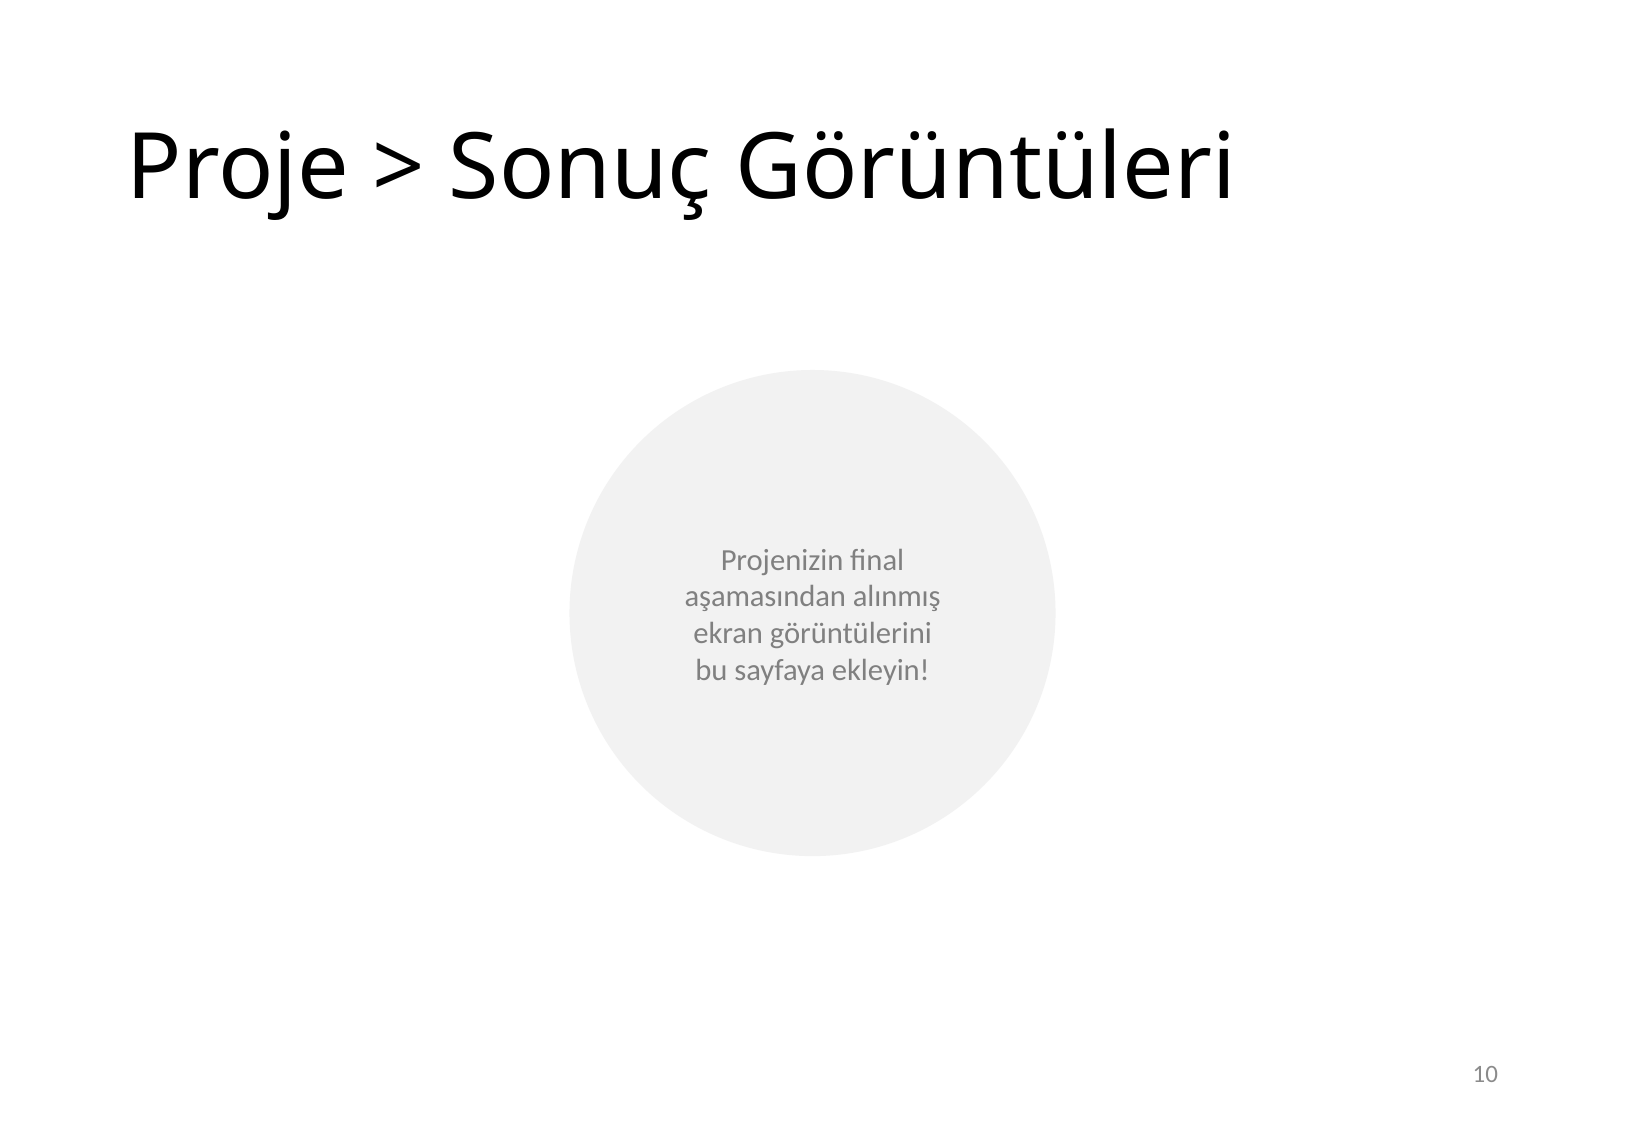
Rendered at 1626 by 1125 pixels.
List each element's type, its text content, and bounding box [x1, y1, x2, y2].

title Proje > Sonuç Görüntüleri [111, 59, 1514, 278]
slide_number 10 [1147, 1042, 1514, 1103]
text_box Projenizin final aşamasından alınmış ekran görüntülerini bu sayfaya ekleyin! [568, 368, 1057, 858]
